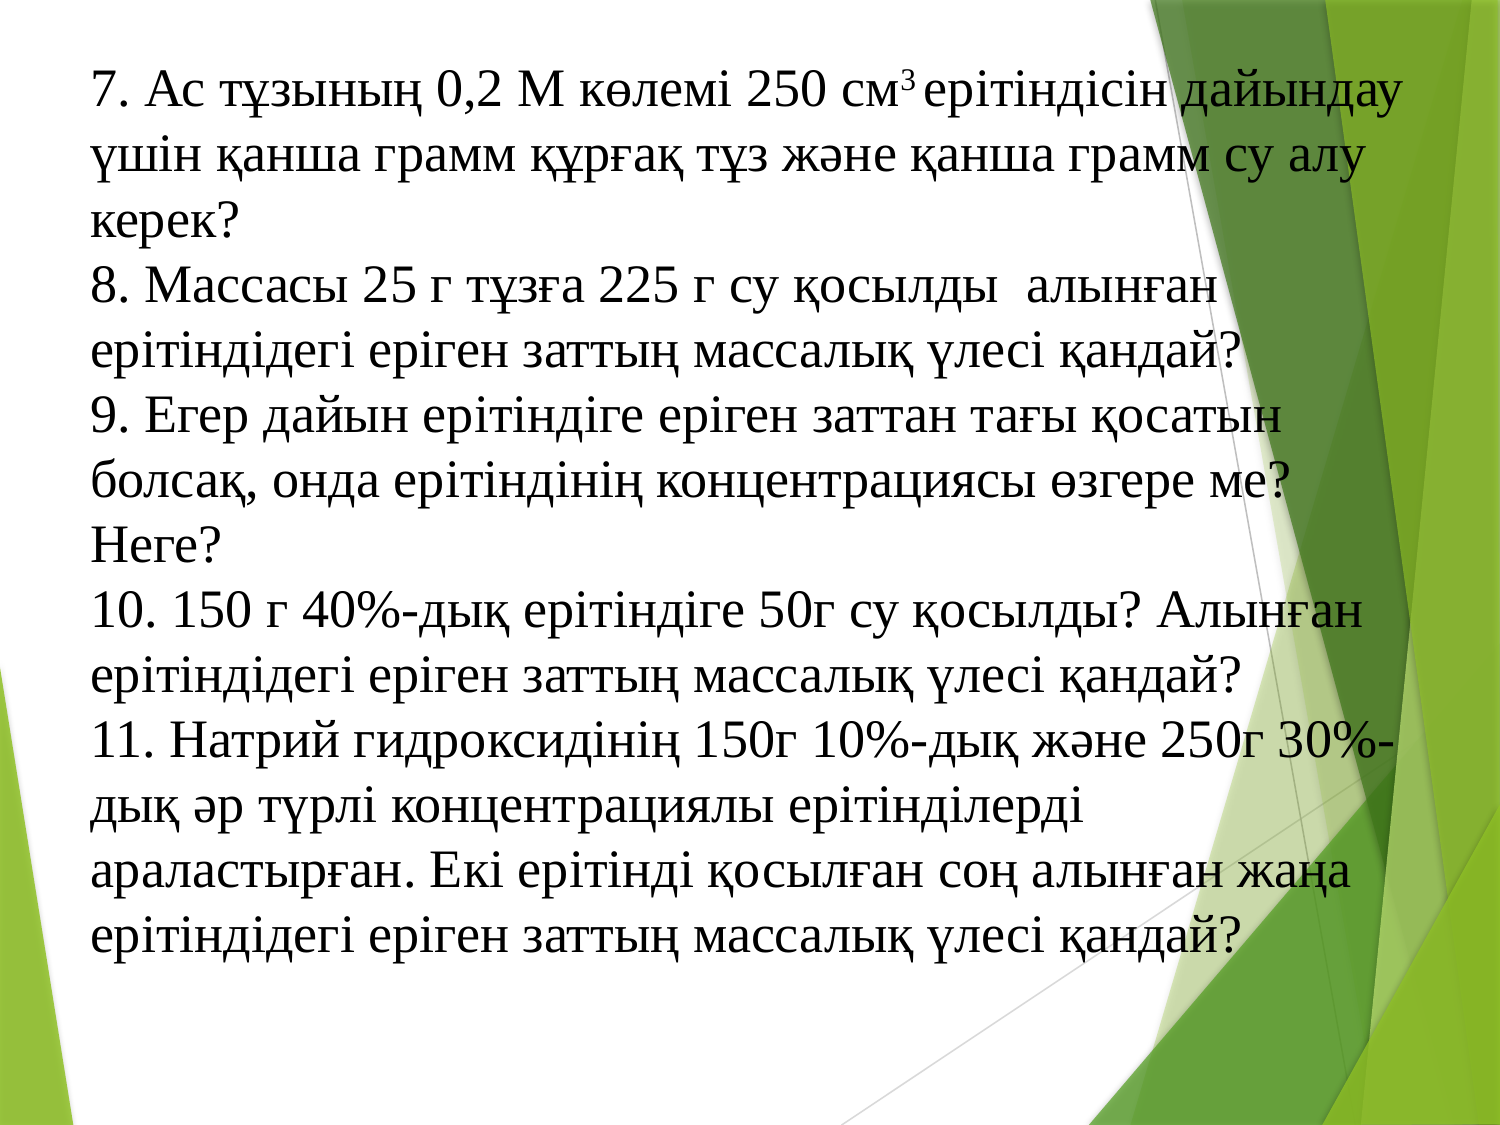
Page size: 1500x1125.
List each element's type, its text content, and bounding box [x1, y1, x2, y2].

title 7. Ас тұзының 0,2 М көлемі 250 см3 ерітіндісін дайындау үшін қанша грамм құрғақ тұз және қанша грамм су алу керек? 8. Массасы 25 г тұзға 225 г су қосылды алынған ерітіндідегі еріген заттың массалық үлесі қандай? 9. Егер дайын ерітіндіге еріген заттан тағы қосатын болсақ, онда ерітіндінің концентрациясы өзгере ме? Неге? 10. 150 г 40%-дық ерітіндіге 50г су қосылды? Алынған ерітіндідегі еріген заттың массалық үлесі қандай? 11. Натрий гидроксидінің 150г 10%-дық және 250г 30%-дық әр түрлі концентрациялы ерітінділерді араластырған. Екі ерітінді қосылған соң алынған жаңа ерітіндідегі еріген заттың массалық үлесі қандай? [75, 45, 1425, 1083]
